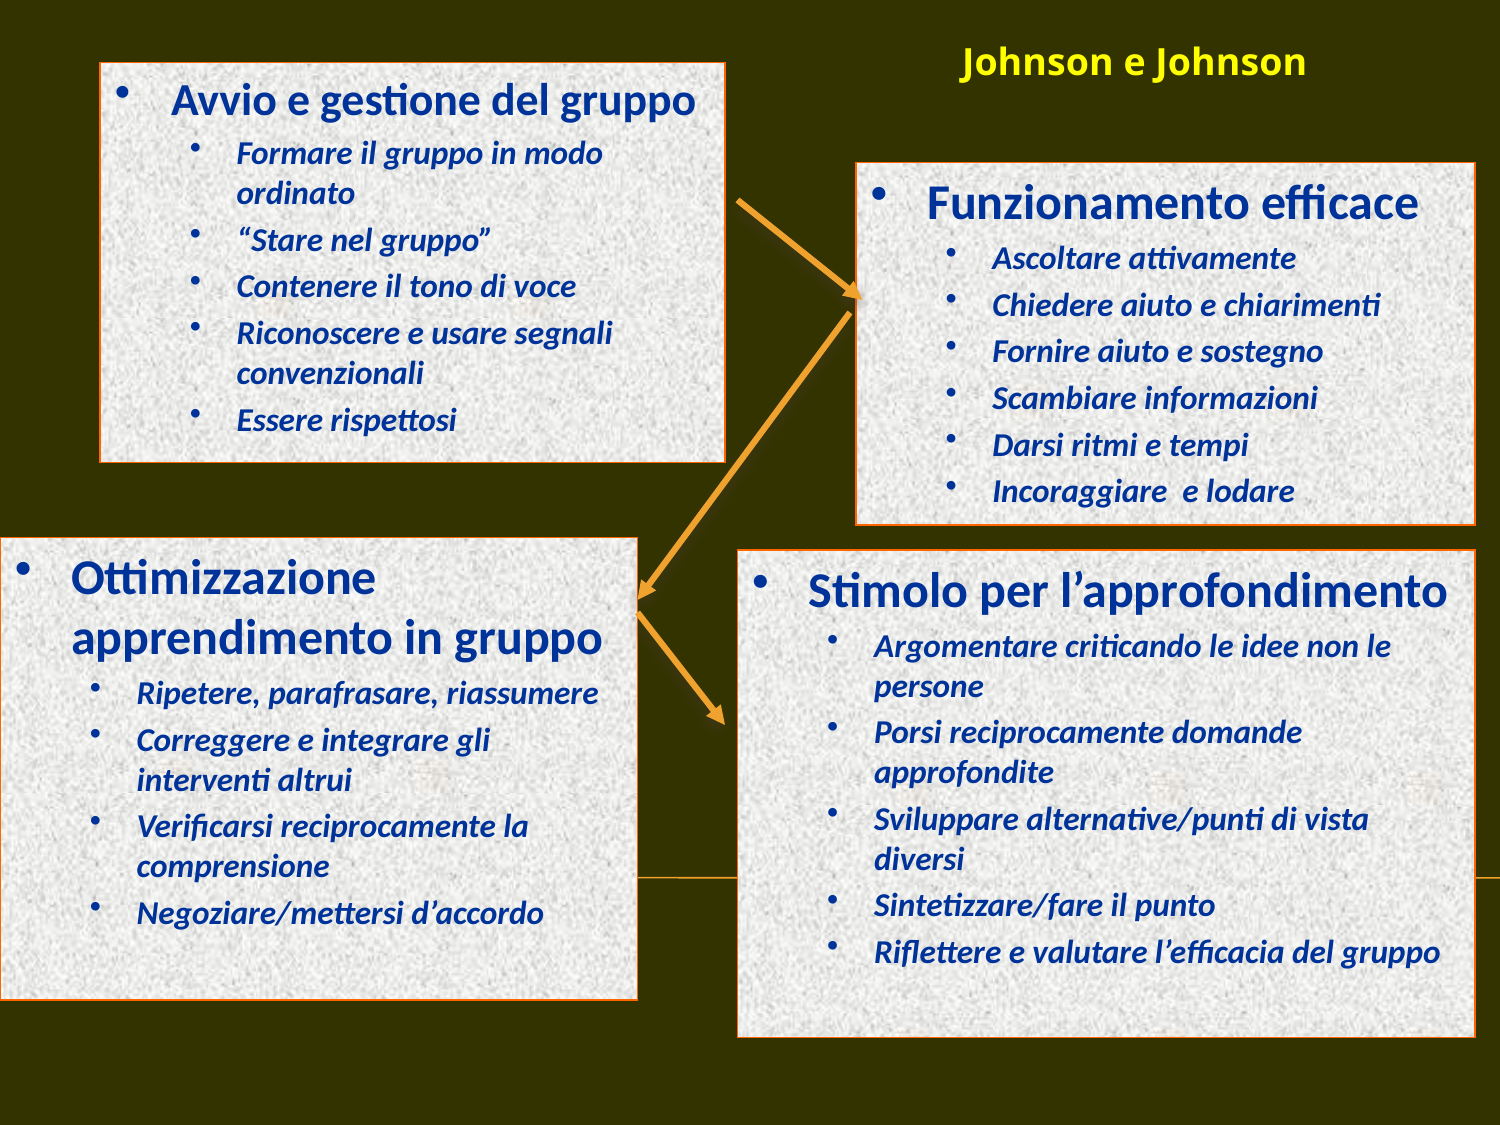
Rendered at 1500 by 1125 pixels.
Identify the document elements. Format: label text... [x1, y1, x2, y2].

text_box Avvio e gestione del gruppo Formare il gruppo in modo ordinato “Stare nel gruppo” Contenere il tono di voce Riconoscere e usare segnali convenzionali Essere rispettosi [99, 62, 725, 463]
text_box [735, 197, 863, 300]
text_box [637, 310, 853, 601]
text_box Funzionamento efficace Ascoltare attivamente Chiedere aiuto e chiarimenti Fornire aiuto e sostegno Scambiare informazioni Darsi ritmi e tempi Incoraggiare e lodare [855, 162, 1475, 525]
text_box Ottimizzazione apprendimento in gruppo Ripetere, parafrasare, riassumere Correggere e integrare gli interventi altrui Verificarsi reciprocamente la comprensione Negoziare/mettersi d’accordo [0, 537, 638, 1000]
text_box Stimolo per l’approfondimento Argomentare criticando le idee non le persone Porsi reciprocamente domande approfondite Sviluppare alternative/punti di vista diversi Sintetizzare/fare il punto Riflettere e valutare l’efficacia del gruppo [737, 549, 1475, 1038]
text_box Johnson e Johnson [947, 30, 1500, 91]
text_box [635, 610, 725, 725]
